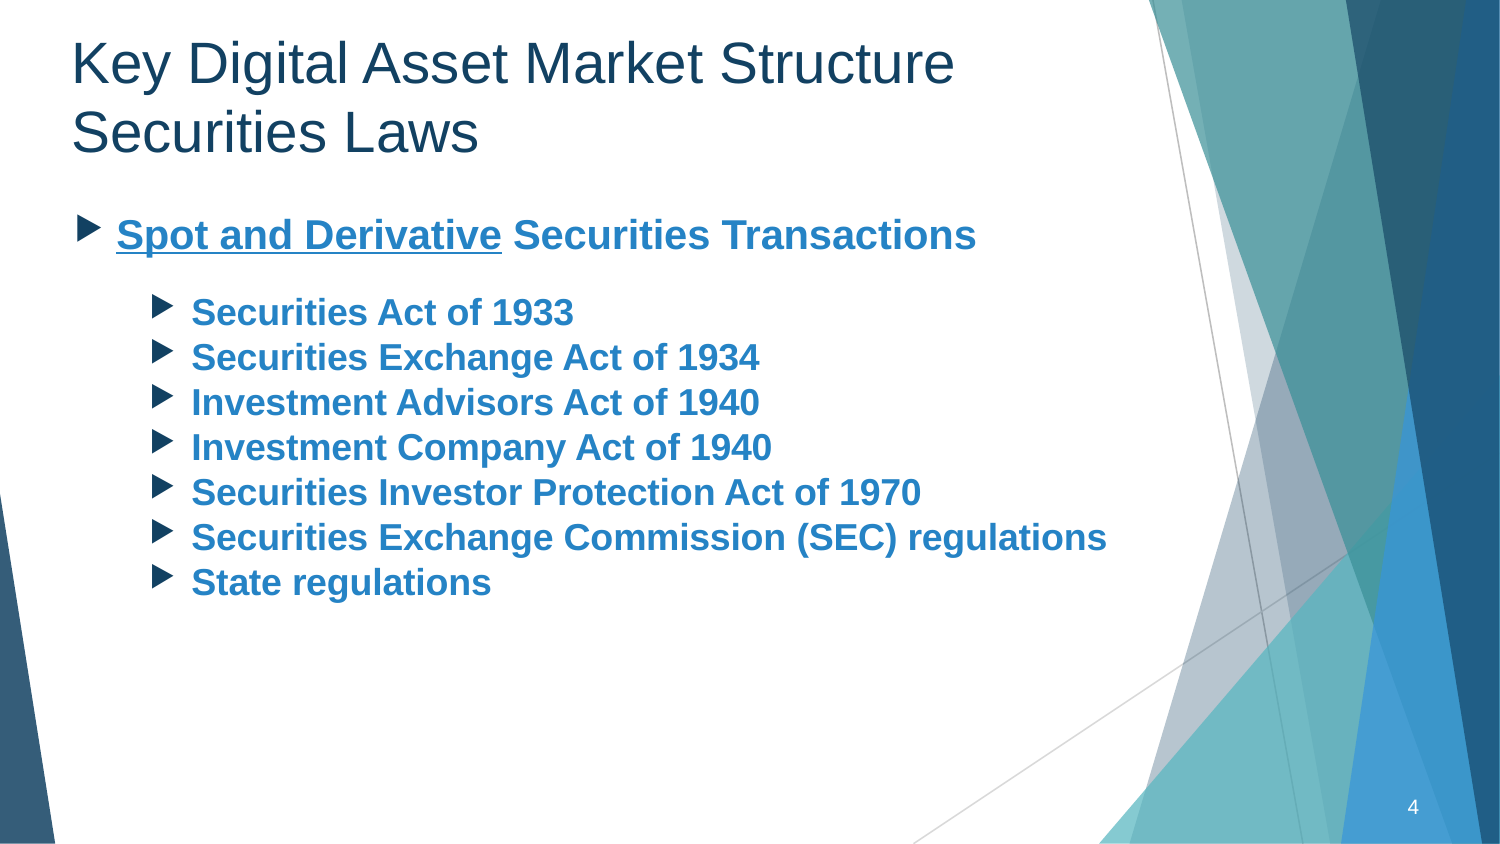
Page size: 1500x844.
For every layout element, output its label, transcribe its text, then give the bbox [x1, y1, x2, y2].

slide_number 4 [1394, 793, 1428, 844]
list Spot and Derivative Securities Transactions Securities Act of 1933 Securities Exchange Act of 1934 Investment Advisors Act of 1940 Investment Company Act of 1940 Securities Investor Protection Act of 1970 Securities Exchange Commission (SEC) regulations State regulations [72, 205, 1140, 683]
title Key Digital Asset Market Structure Securities Laws [69, 16, 1139, 235]
